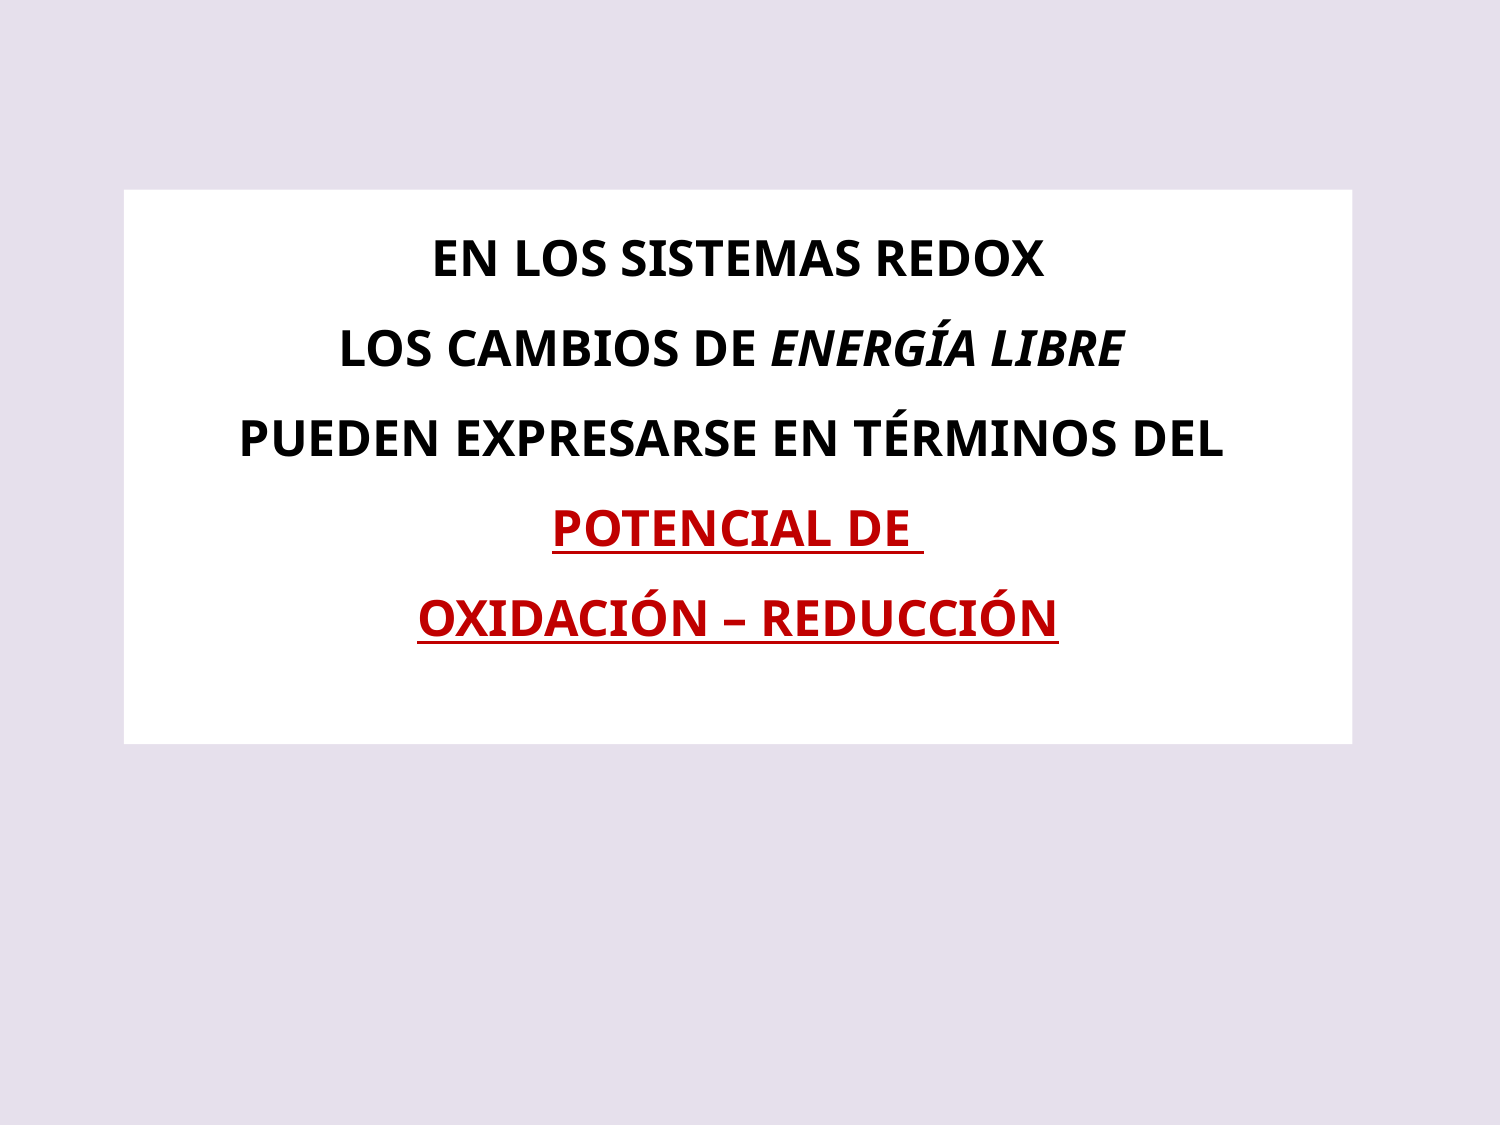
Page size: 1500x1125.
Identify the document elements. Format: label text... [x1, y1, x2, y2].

text_box EN LOS SISTEMAS REDOX LOS CAMBIOS DE ENERGÍA LIBRE PUEDEN EXPRESARSE EN TÉRMINOS DEL POTENCIAL DE OXIDACIÓN – REDUCCIÓN [123, 189, 1353, 745]
